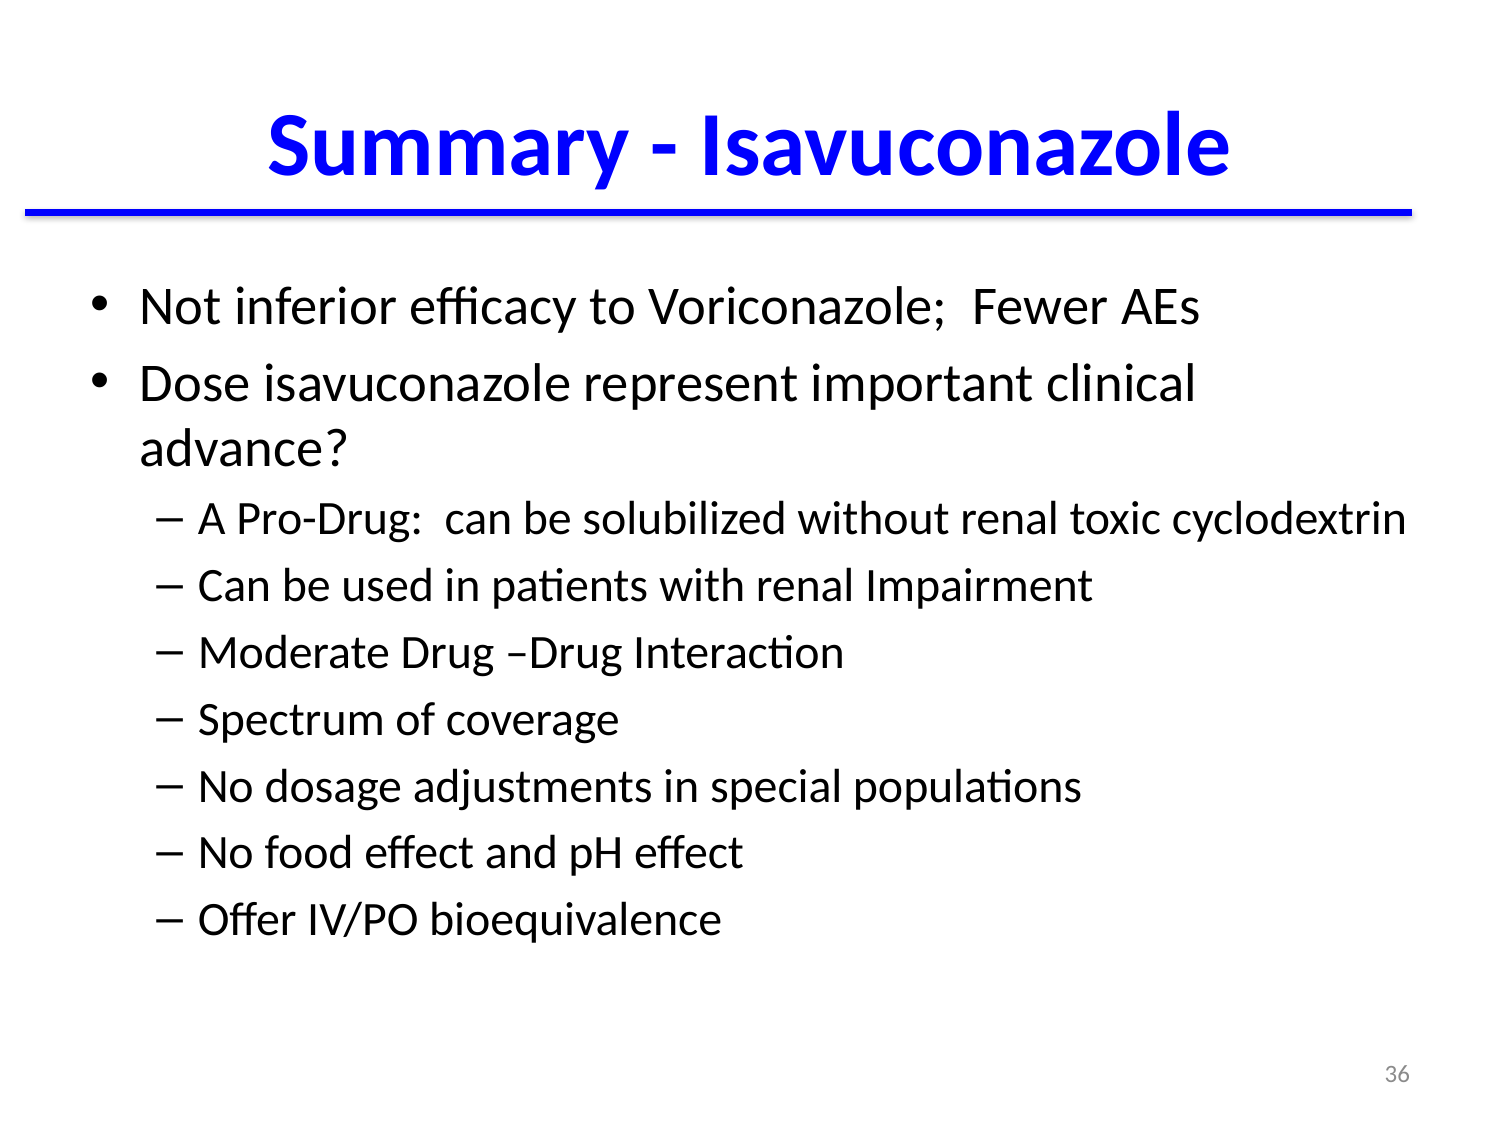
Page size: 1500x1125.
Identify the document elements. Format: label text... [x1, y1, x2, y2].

slide_number 36 [1074, 1042, 1425, 1103]
title Summary - Isavuconazole [75, 45, 1425, 233]
list Not inferior efficacy to Voriconazole; Fewer AEs Dose isavuconazole represent important clinical advance? A Pro-Drug: can be solubilized without renal toxic cyclodextrin Can be used in patients with renal Impairment Moderate Drug –Drug Interaction Spectrum of coverage No dosage adjustments in special populations No food effect and pH effect Offer IV/PO bioequivalence [75, 262, 1425, 1005]
